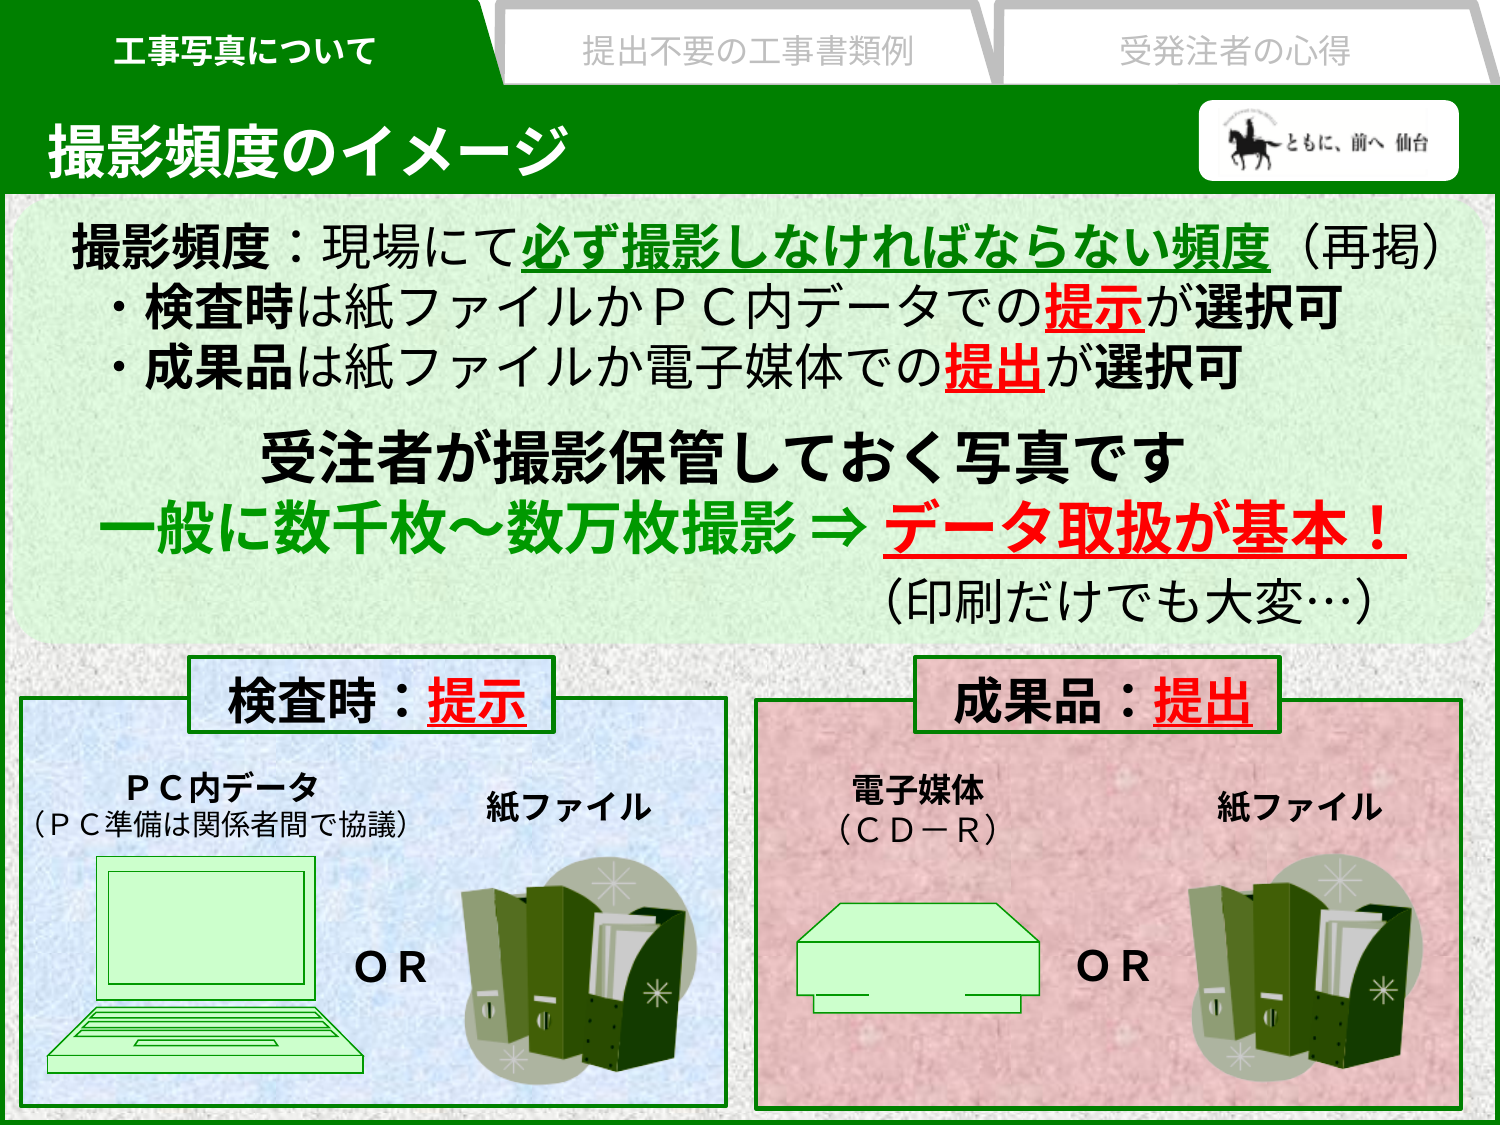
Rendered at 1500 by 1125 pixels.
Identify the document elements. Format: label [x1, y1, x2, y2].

picture [1186, 853, 1424, 1083]
picture [460, 856, 698, 1086]
text_box [0, 3, 1500, 1125]
